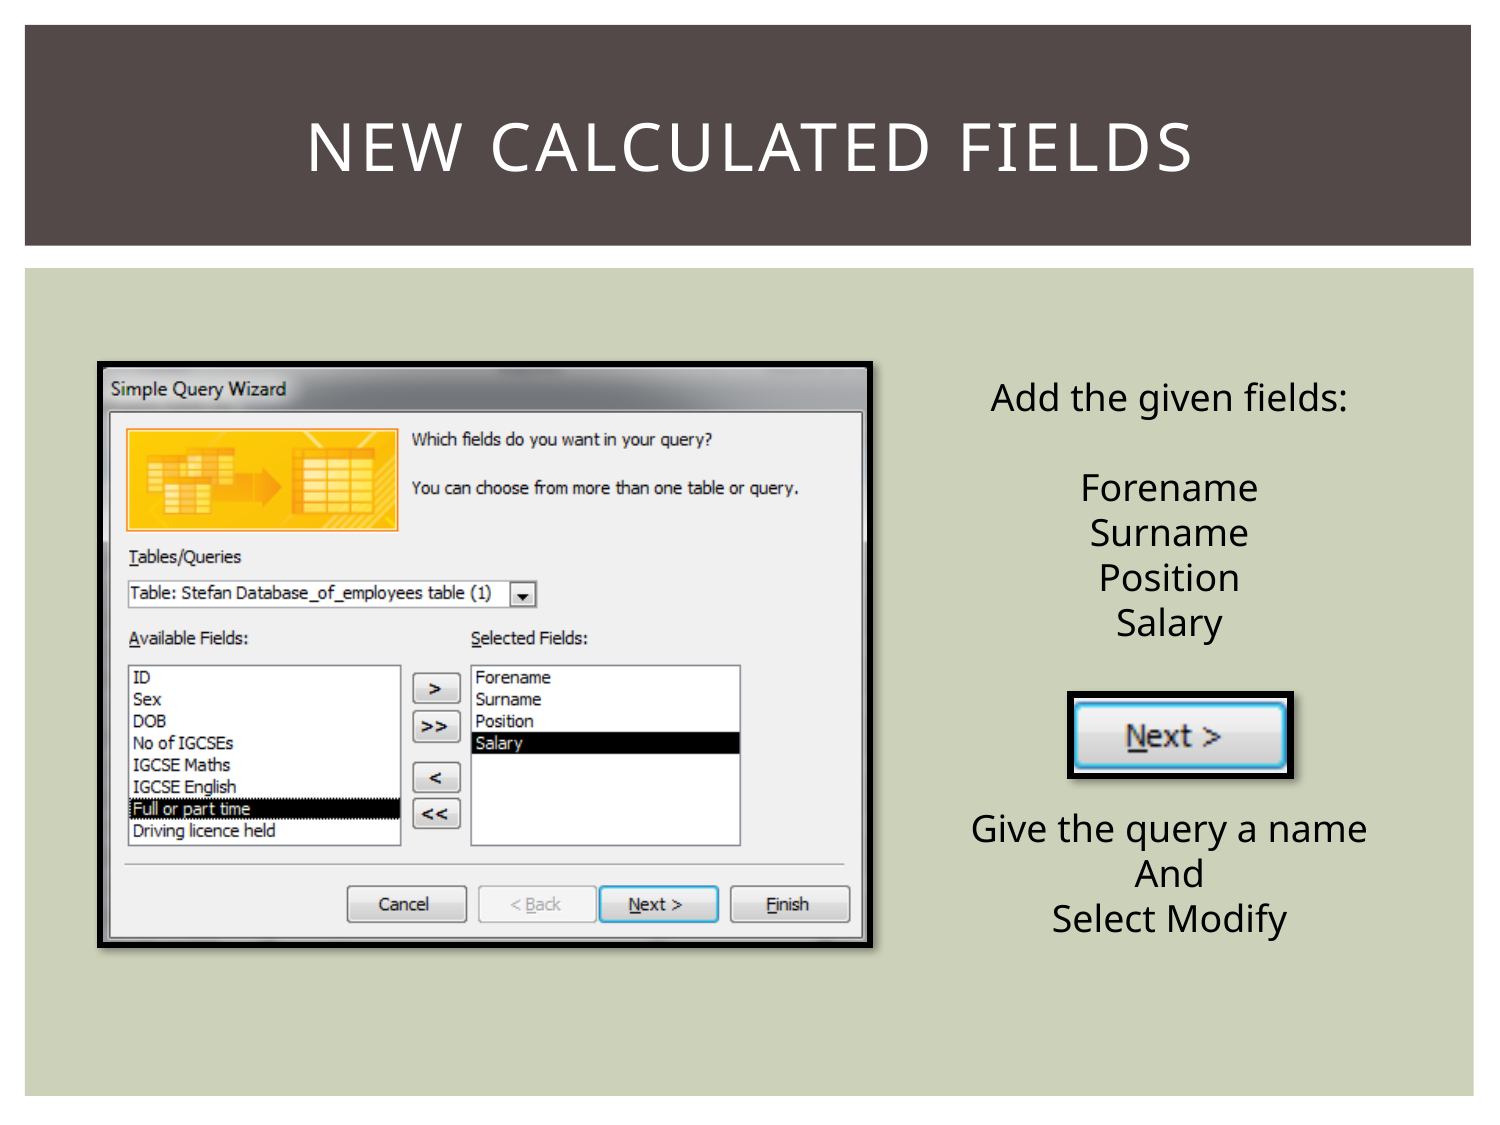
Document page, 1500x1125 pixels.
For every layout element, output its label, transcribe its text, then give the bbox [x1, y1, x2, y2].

picture [1073, 697, 1288, 773]
text_box Add the given fields: Forename Surname Position Salary [911, 366, 1428, 651]
picture [102, 366, 868, 943]
text_box Give the query a name And Select Modify [911, 797, 1428, 948]
title New calculated fields [62, 58, 1438, 232]
